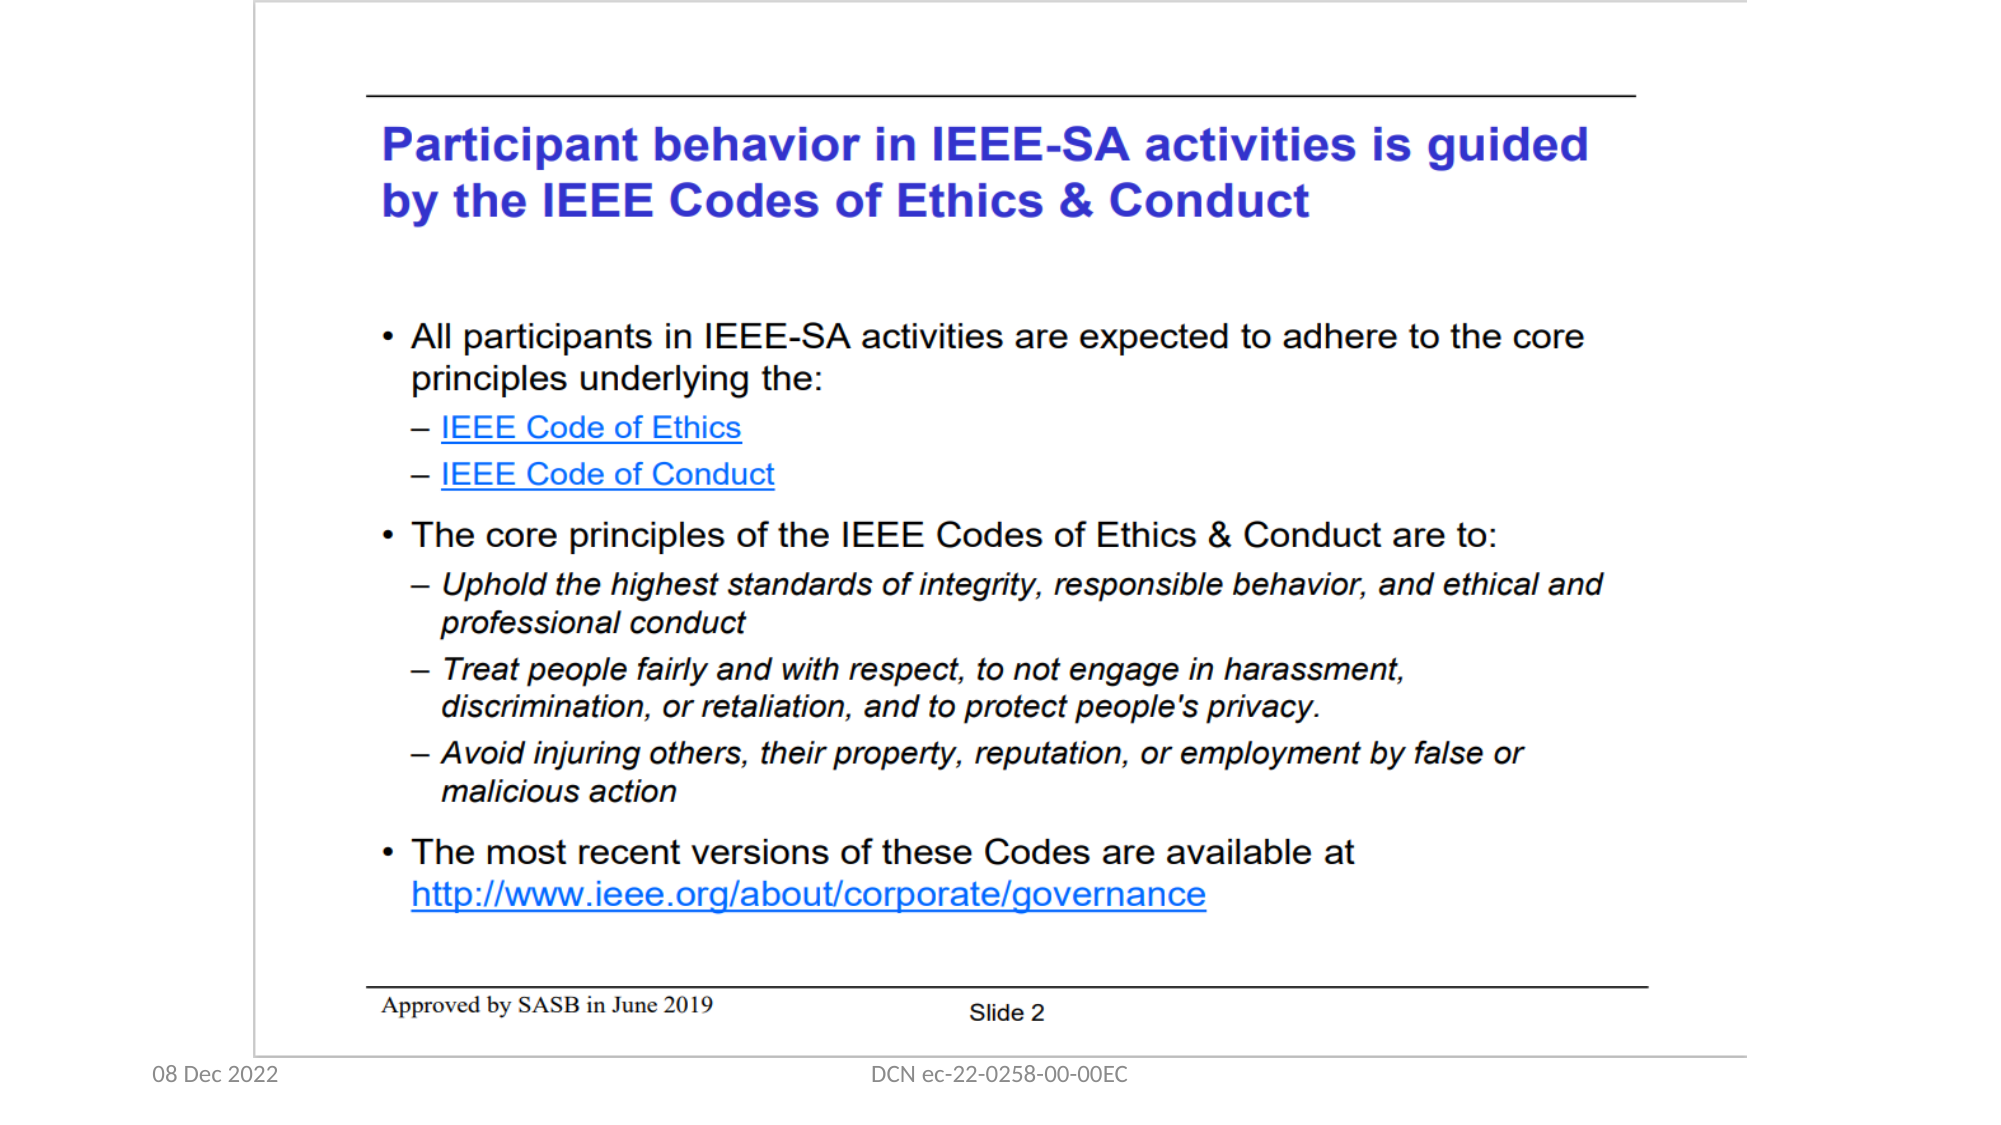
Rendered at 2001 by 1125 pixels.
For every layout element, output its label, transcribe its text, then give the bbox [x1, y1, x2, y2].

picture [253, 0, 1747, 1058]
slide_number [137, 1042, 588, 1103]
footer DCN ec-22-0258-00-00EC [662, 1058, 1338, 1103]
